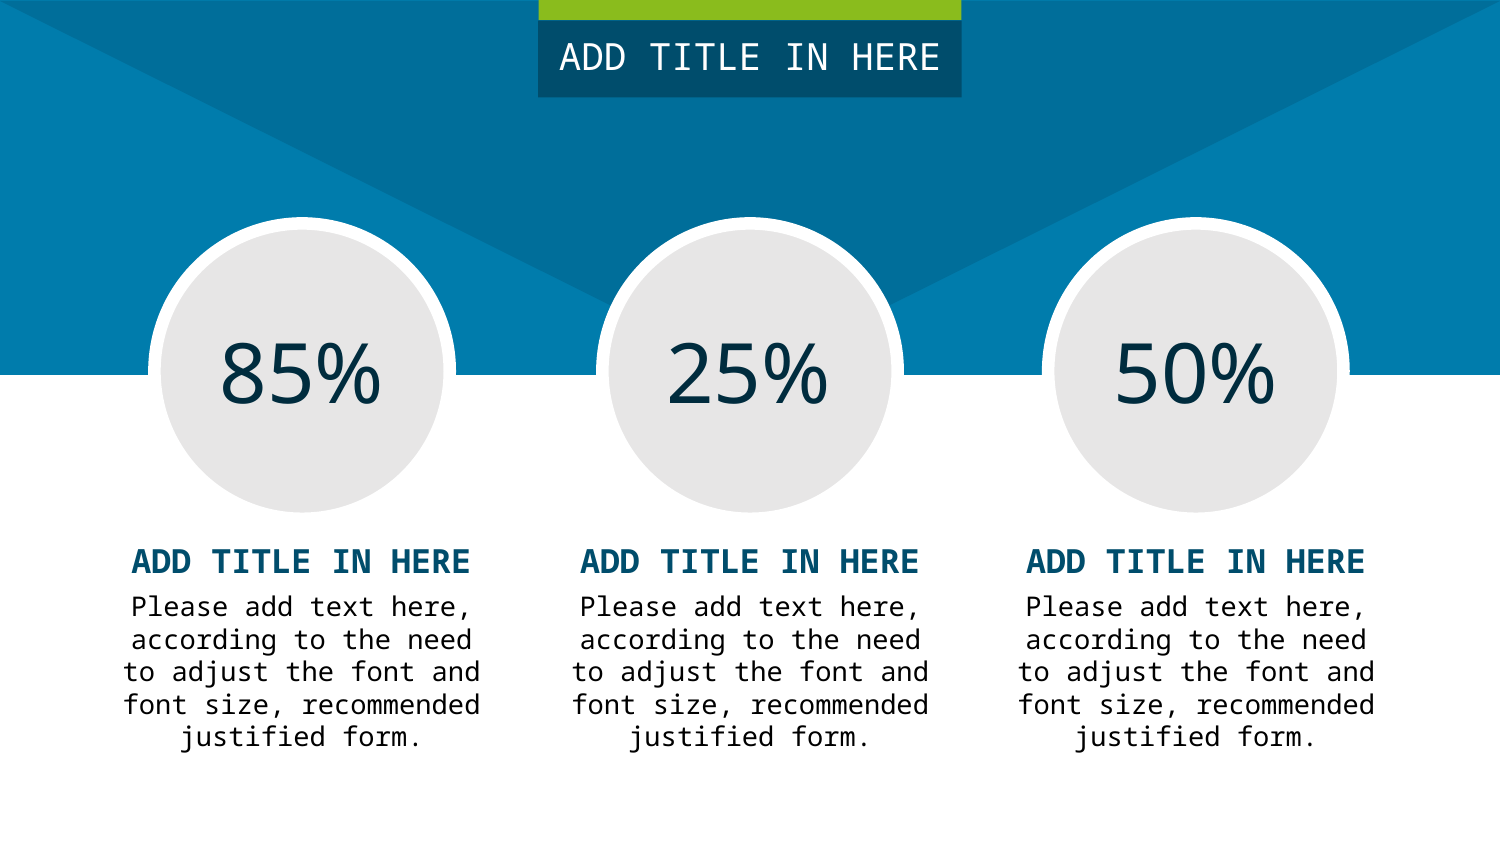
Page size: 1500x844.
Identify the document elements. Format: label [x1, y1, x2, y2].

text_box [551, 533, 949, 735]
text_box [537, 0, 962, 98]
text_box [602, 223, 898, 520]
text_box [154, 223, 450, 520]
text_box [0, 0, 1500, 376]
text_box [997, 533, 1395, 735]
text_box [102, 533, 501, 735]
text_box [1047, 223, 1344, 520]
